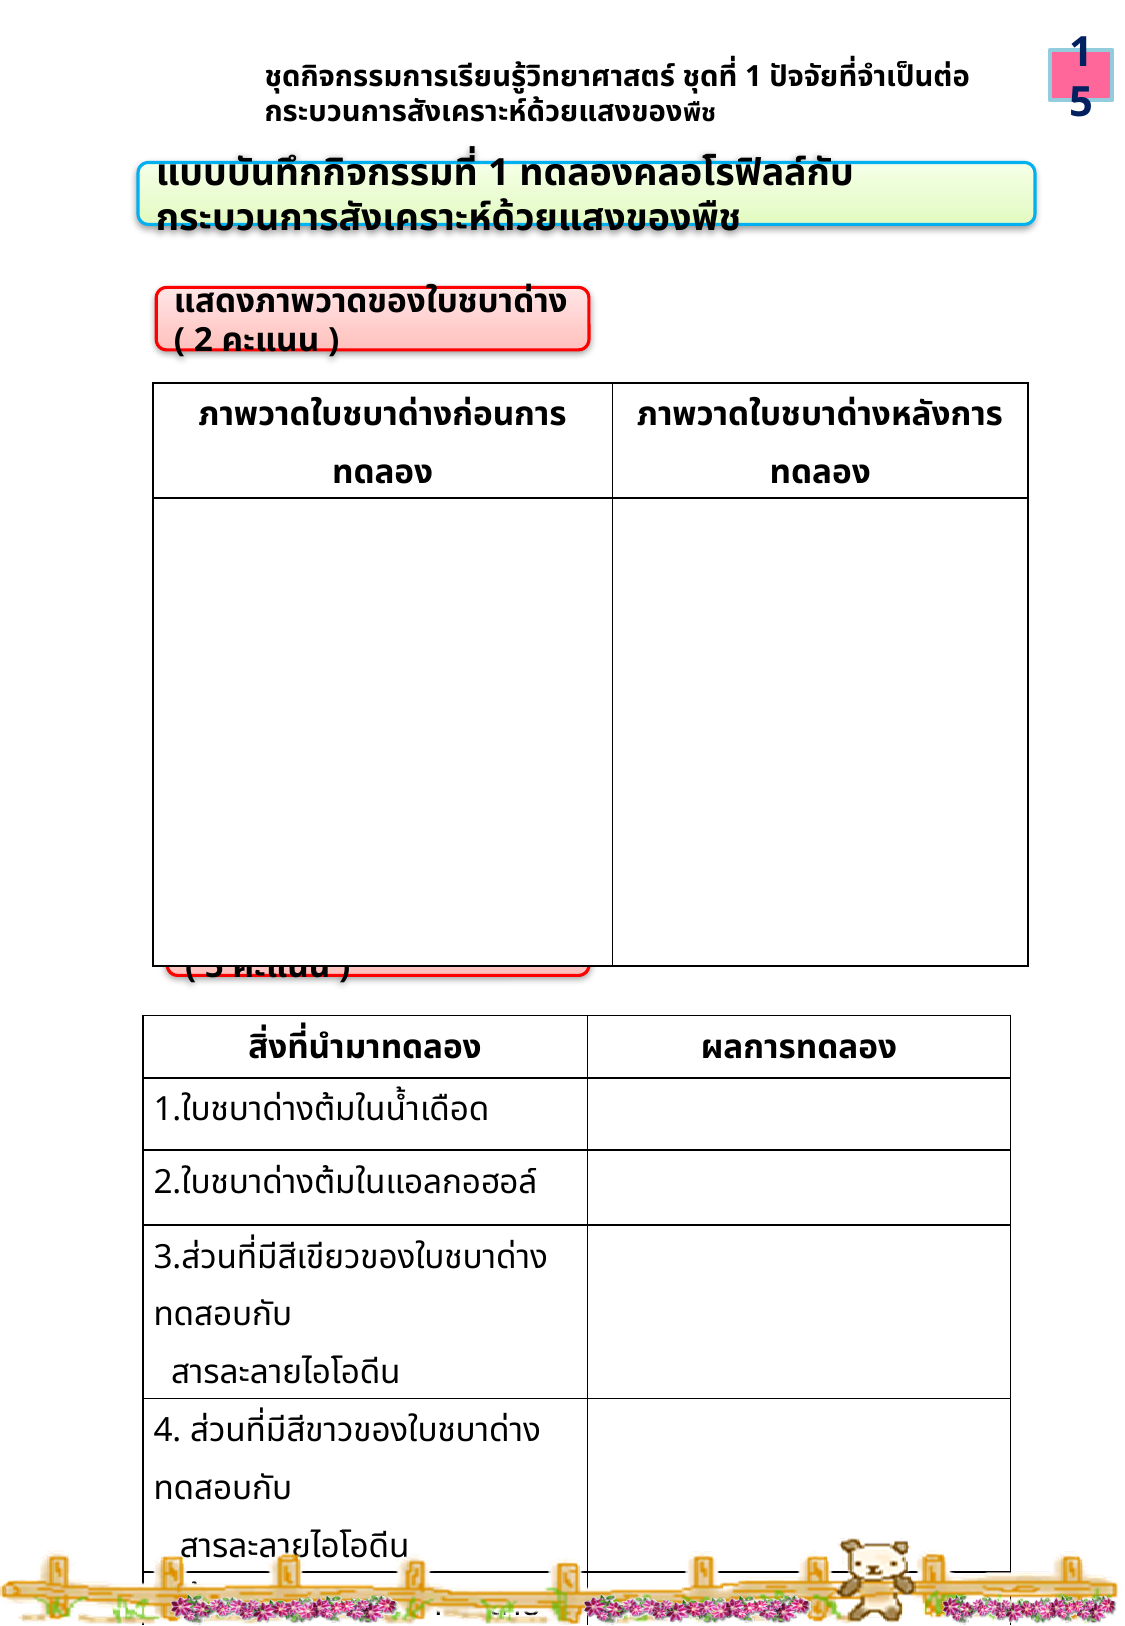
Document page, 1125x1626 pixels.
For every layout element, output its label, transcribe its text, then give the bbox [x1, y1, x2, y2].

text_box แสดงภาพวาดของใบชบาด่าง ( 2 คะแนน ) [155, 286, 590, 351]
table_header ภาพวาดใบชบาด่างก่อนการทดลอง [154, 384, 612, 497]
table_header ภาพวาดใบชบาด่างหลังการทดลอง [613, 384, 1027, 497]
table_cell [588, 1151, 1010, 1224]
table_cell [588, 1399, 1010, 1535]
table_cell 3.ส่วนที่มีสีเขียวของใบชบาด่างทดสอบกับ สารละลายไอโอดีน [144, 1226, 587, 1398]
text_box ตารางบันทึกผลการทดลอง ( 5 คะแนน ) [166, 967, 590, 977]
text_box 15 [1048, 48, 1114, 102]
table_header สิ่งที่นำมาทดลอง [144, 1016, 587, 1077]
table_header ผลการทดลอง [588, 1016, 1010, 1077]
table_cell 4. ส่วนที่มีสีขาวของใบชบาด่างทดสอบกับ สารละลายไอโอดีน [144, 1399, 587, 1535]
table_cell [154, 499, 612, 965]
table_cell 1.ใบชบาด่างต้มในน้ำเดือด [144, 1079, 587, 1149]
table_cell [588, 1079, 1010, 1149]
text_box ชุดกิจกรรมการเรียนรู้วิทยาศาสตร์ ชุดที่ 1 ปัจจัยที่จำเป็นต่อกระบวนการสังเคราะห์ด้วยแสงของพืช [249, 49, 1085, 135]
table_cell 2.ใบชบาด่างต้มในแอลกอฮอล์ [144, 1151, 587, 1224]
table_cell [613, 499, 1027, 965]
picture [215, 662, 769, 751]
text_box แบบบันทึกกิจกรรมที่ 1 ทดลองคลอโรฟิลล์กับกระบวนการสังเคราะห์ด้วยแสงของพืช [137, 161, 1036, 226]
picture [0, 1537, 1125, 1625]
table_cell [588, 1226, 1010, 1398]
